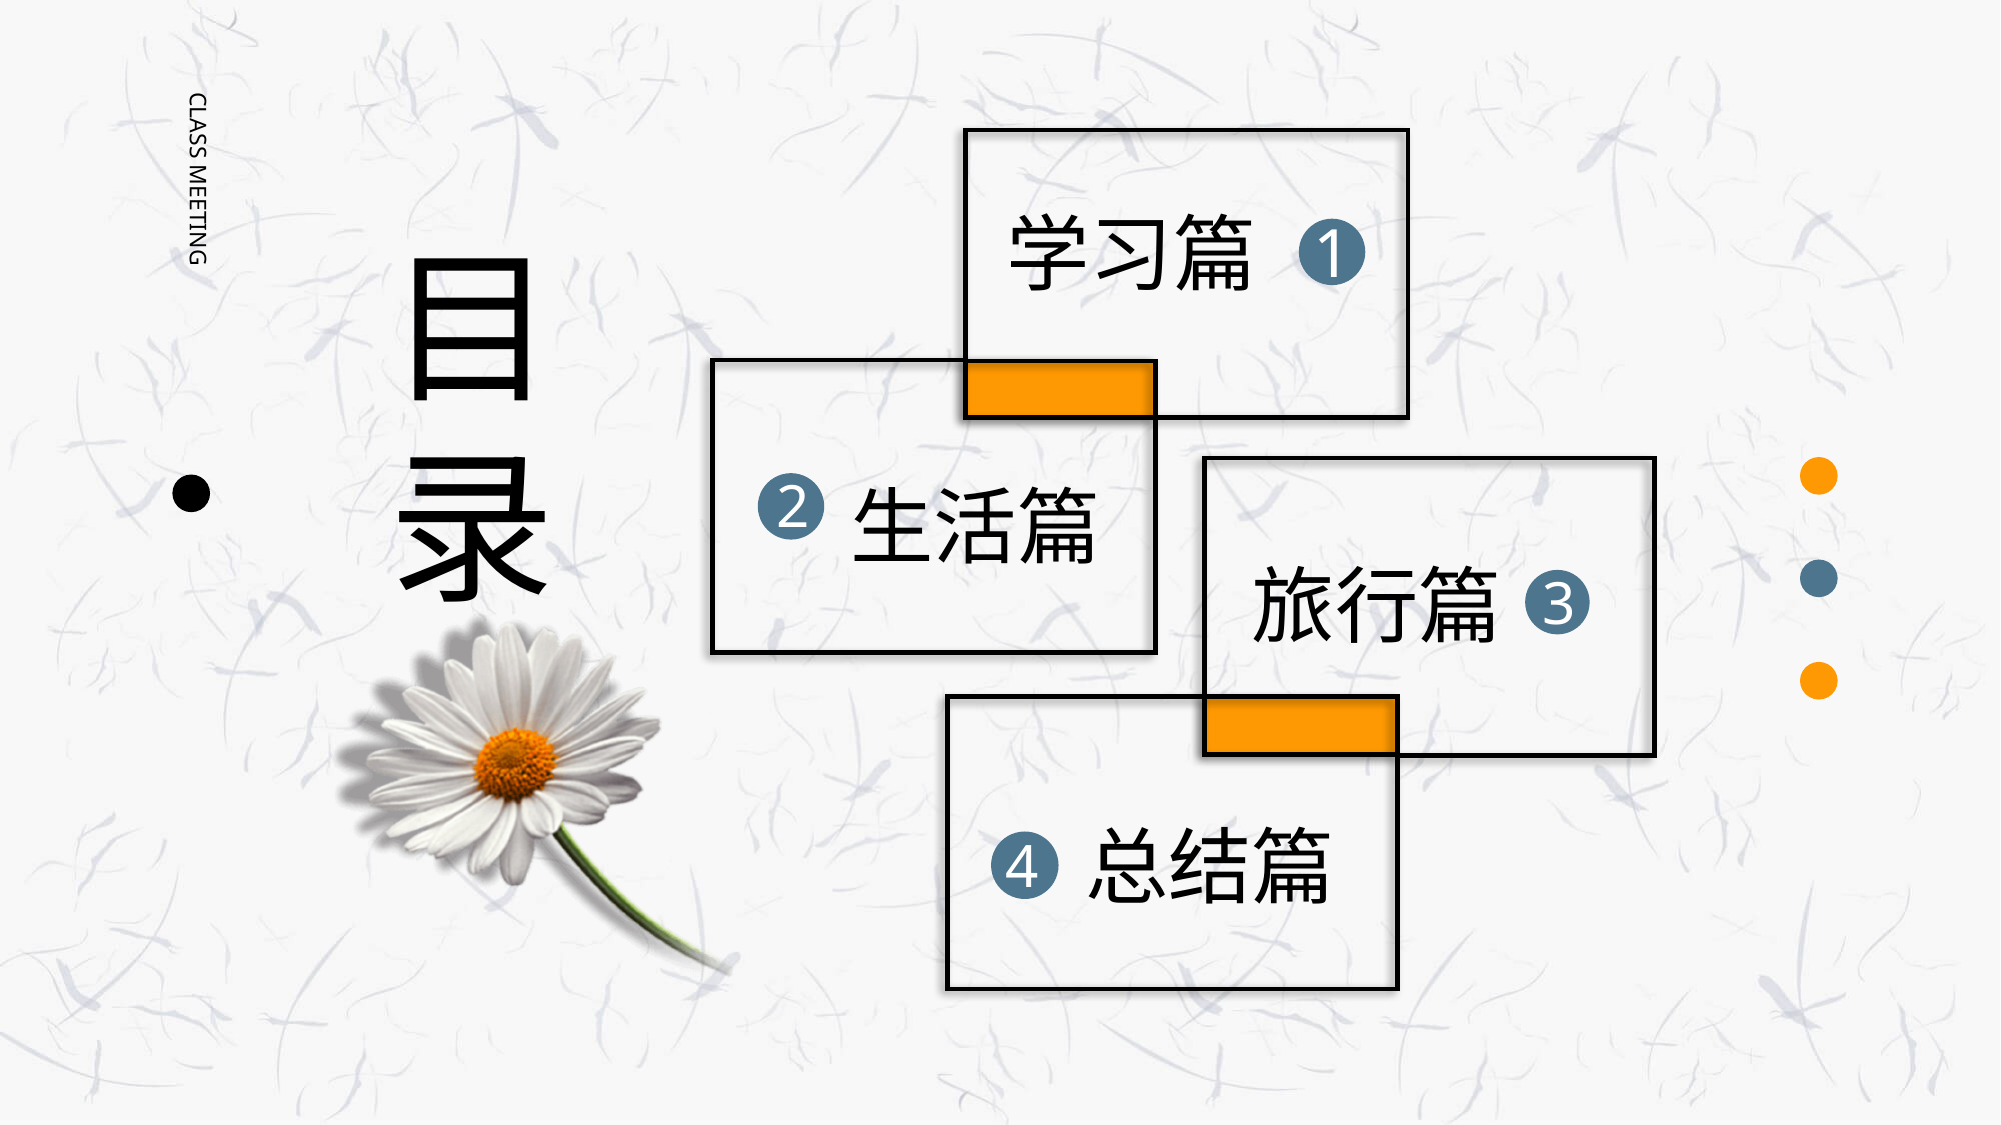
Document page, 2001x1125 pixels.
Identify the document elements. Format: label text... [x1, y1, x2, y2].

text_box 生活篇 [835, 466, 1117, 582]
text_box [967, 372, 1144, 415]
text_box 旅行篇 [1237, 545, 1526, 661]
text_box [1798, 455, 1839, 496]
text_box 2 [761, 462, 874, 547]
picture [0, 0, 2001, 1125]
text_box [1798, 558, 1839, 599]
text_box 目录 [374, 214, 545, 630]
text_box 3 [1527, 559, 1640, 644]
text_box [756, 489, 761, 523]
text_box 总结篇 [1070, 807, 1355, 922]
text_box [947, 696, 1398, 990]
text_box 学习篇 [991, 193, 1273, 309]
text_box CLASS MEETING [162, 77, 221, 1048]
text_box [1207, 708, 1385, 752]
text_box 4 [991, 822, 1103, 907]
text_box 1 [1298, 203, 1411, 299]
text_box [712, 359, 1156, 654]
text_box [964, 129, 1409, 419]
text_box [1798, 660, 1839, 701]
text_box [171, 473, 212, 514]
text_box [1203, 457, 1655, 757]
